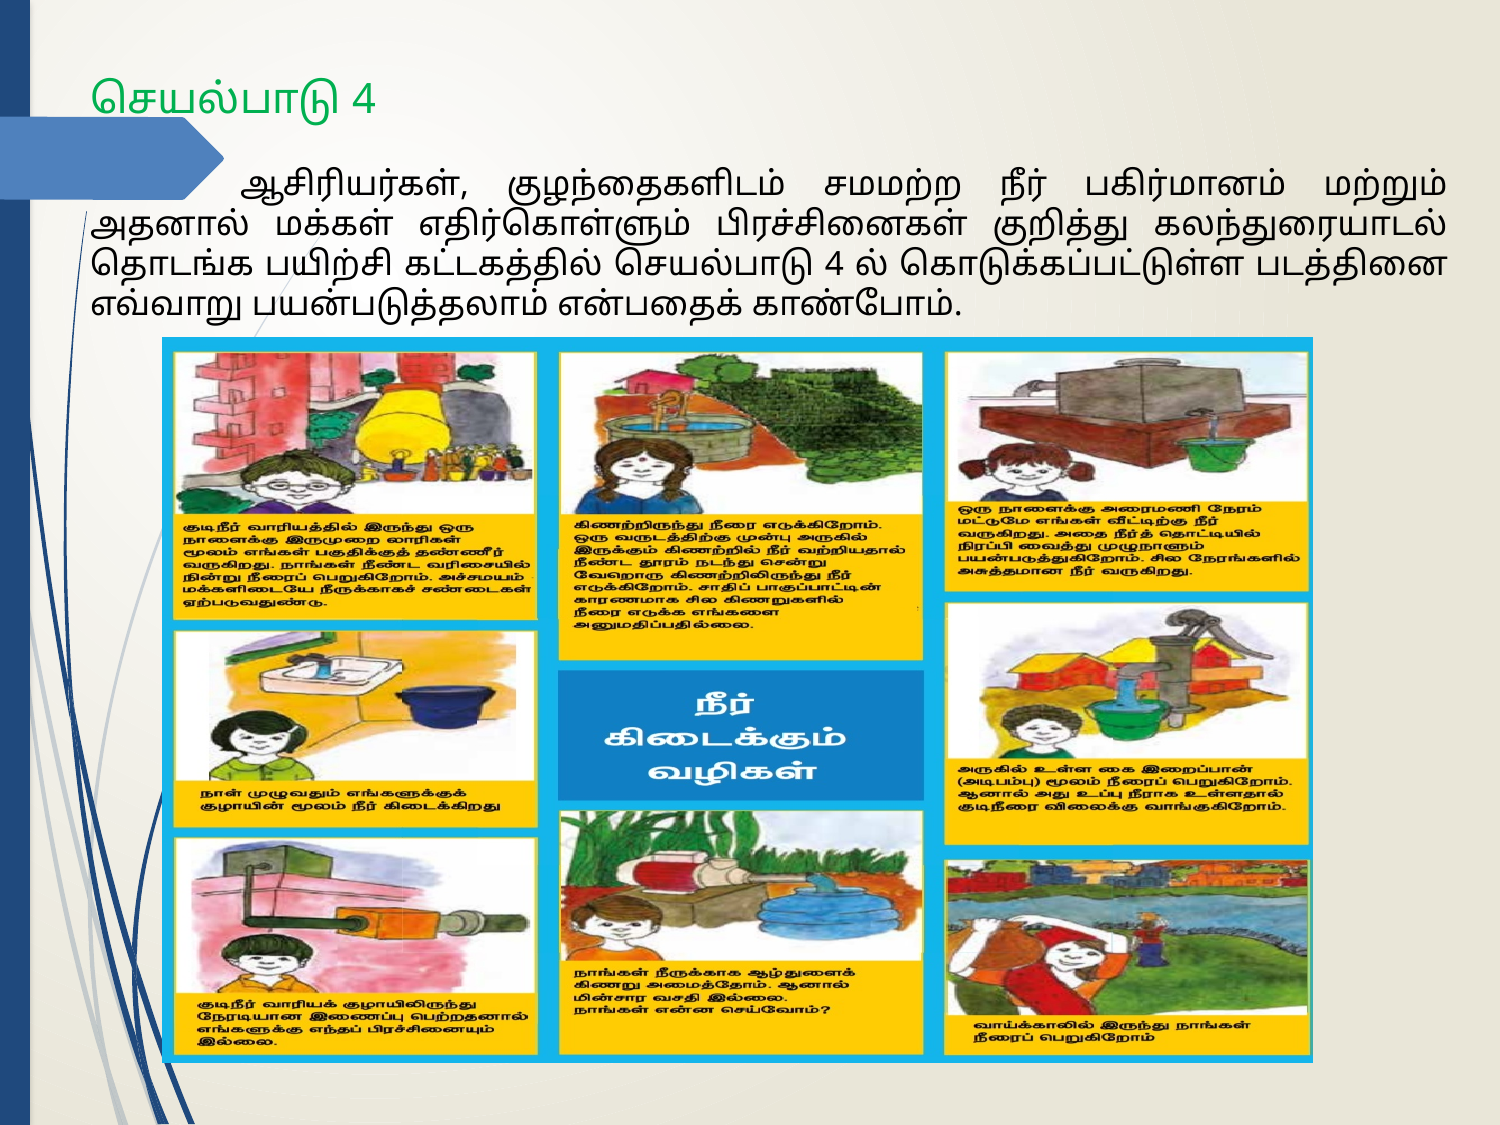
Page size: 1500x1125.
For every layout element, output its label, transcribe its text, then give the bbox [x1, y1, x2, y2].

text_box செயல்பாடு 4 ஆசிரியர்கள், குழந்தைகளிடம் சமமற்ற நீர் பகிர்மானம் மற்றும் அதனால் மக்கள் எதிர்கொள்ளும் பிரச்சினைகள் குறித்து கலந்துரையாடல் தொடங்க பயிற்சி கட்டகத்தில் செயல்பாடு 4 ல் கொடுக்கப்பட்டுள்ள படத்தினை எவ்வாறு பயன்படுத்தலாம் என்பதைக் காண்போம். [75, 64, 1463, 449]
picture [162, 839, 167, 994]
picture [162, 434, 166, 495]
picture [162, 337, 1313, 1063]
